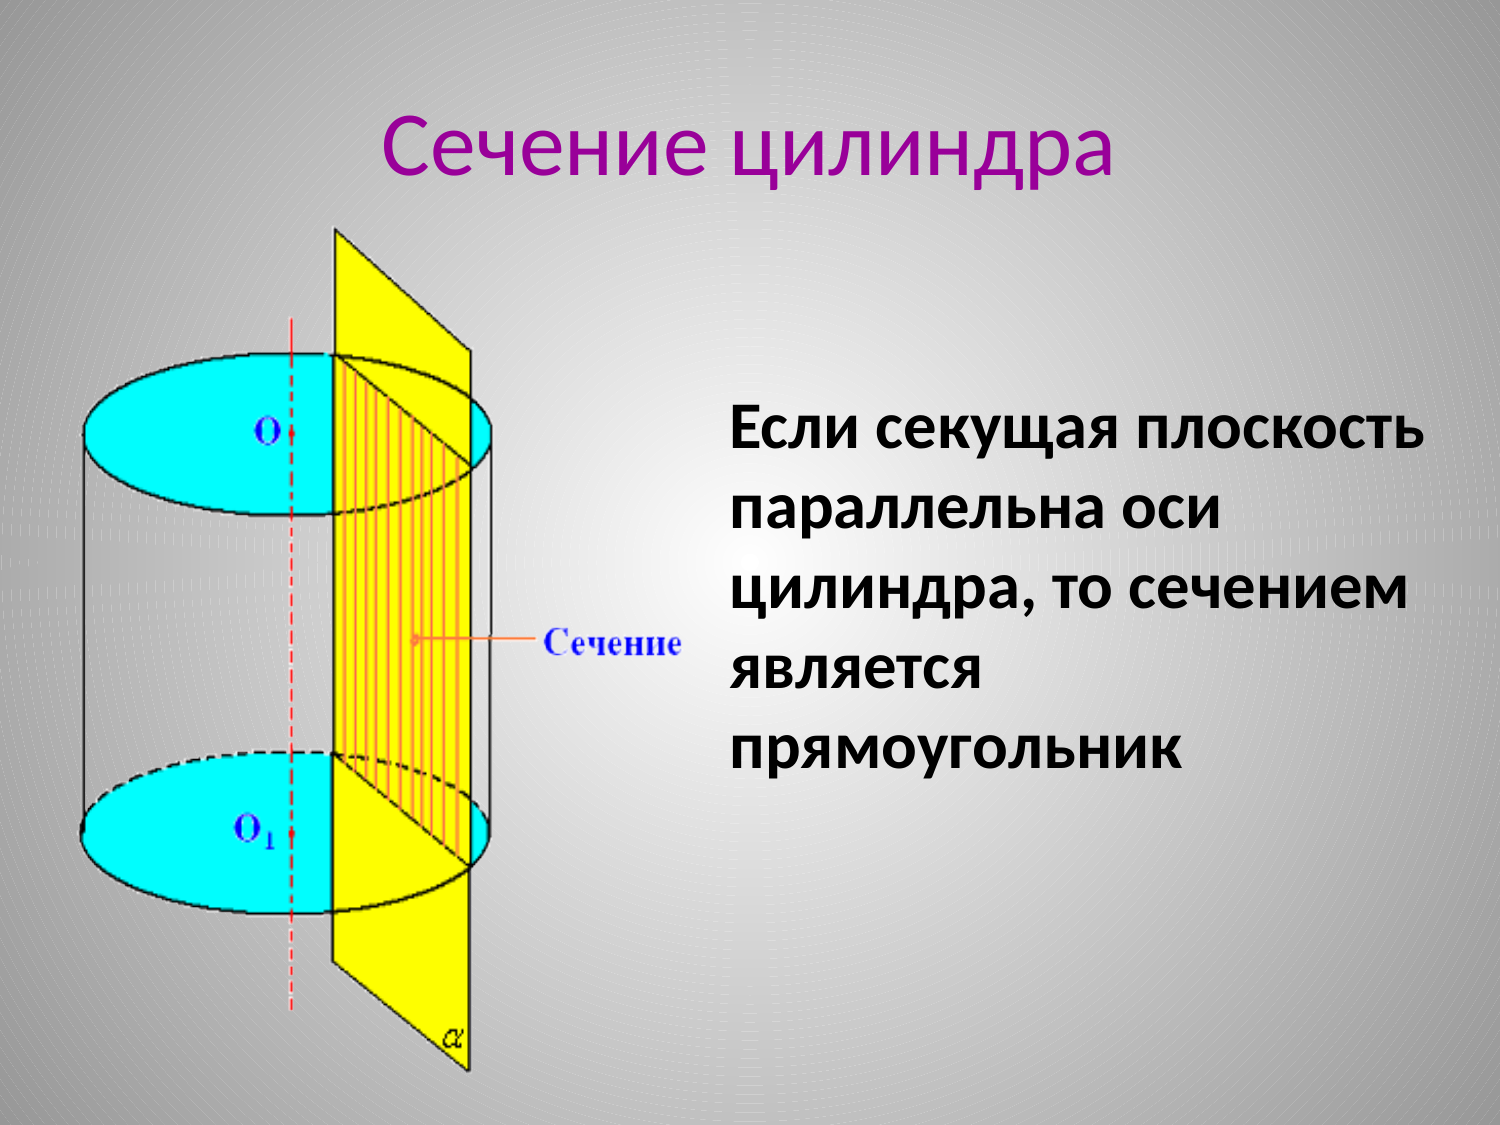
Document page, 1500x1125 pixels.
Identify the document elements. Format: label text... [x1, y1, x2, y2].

picture [52, 222, 916, 1125]
title Сечение цилиндра [75, 45, 1425, 233]
text_box Если секущая плоскость параллельна оси цилиндра, то сечением является прямоугольник [920, 374, 1465, 790]
